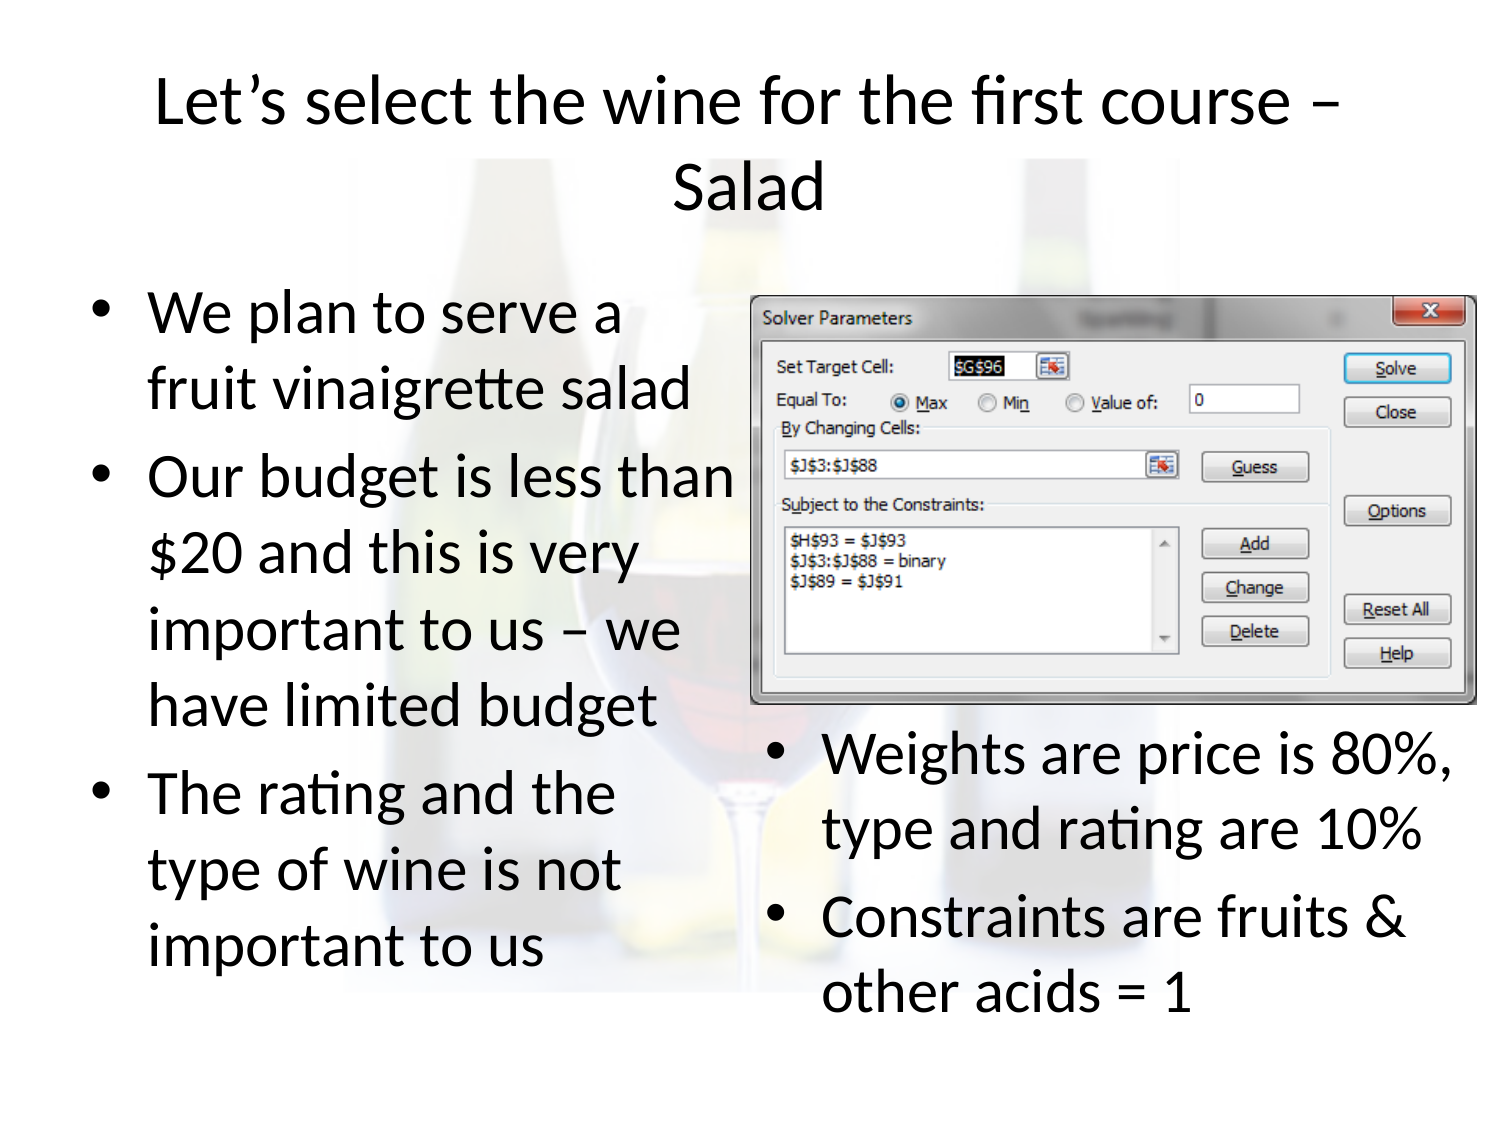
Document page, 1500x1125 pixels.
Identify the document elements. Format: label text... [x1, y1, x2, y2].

title Let’s select the wine for the first course – Salad [75, 45, 1425, 233]
picture [749, 295, 1477, 706]
list We plan to serve a fruit vinaigrette salad Our budget is less than $20 and this is very important to us – we have limited budget The rating and the type of wine is not important to us [75, 262, 753, 1005]
text_box Weights are price is 80%, type and rating are 10% Constraints are fruits & other acids = 1 [749, 704, 1500, 1032]
